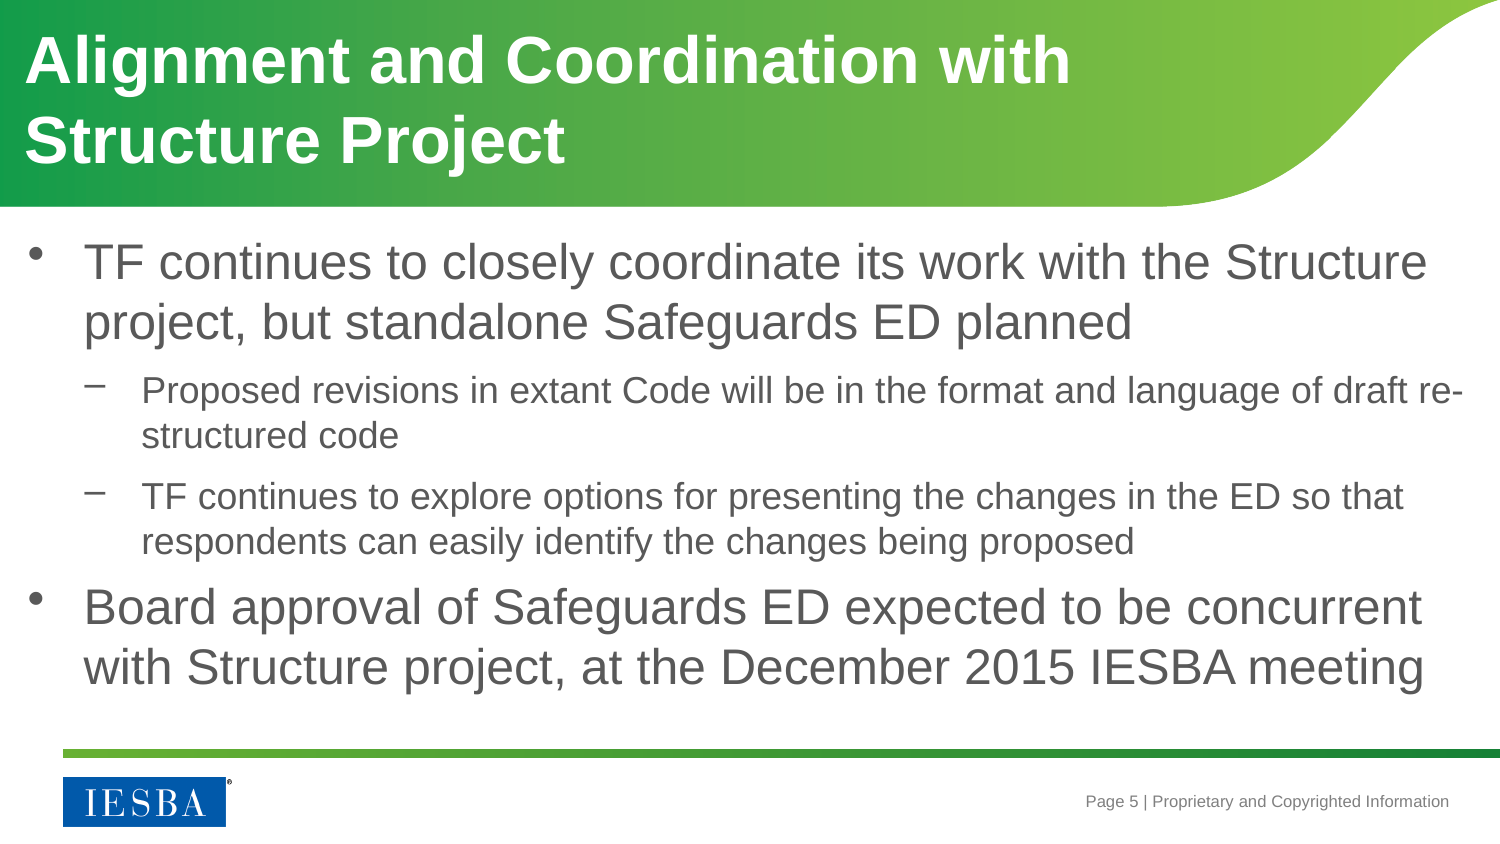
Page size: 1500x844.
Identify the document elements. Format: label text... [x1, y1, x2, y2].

picture [0, 0, 1500, 207]
picture [63, 777, 232, 827]
list TF continues to closely coordinate its work with the Structure project, but standalone Safeguards ED planned Proposed revisions in extant Code will be in the format and language of draft re-structured code TF continues to explore options for presenting the changes in the ED so that respondents can easily identify the changes being proposed Board approval of Safeguards ED expected to be concurrent with Structure project, at the December 2015 IESBA meeting [12, 221, 1488, 725]
title Alignment and Coordination with Structure Project [24, 64, 1338, 130]
